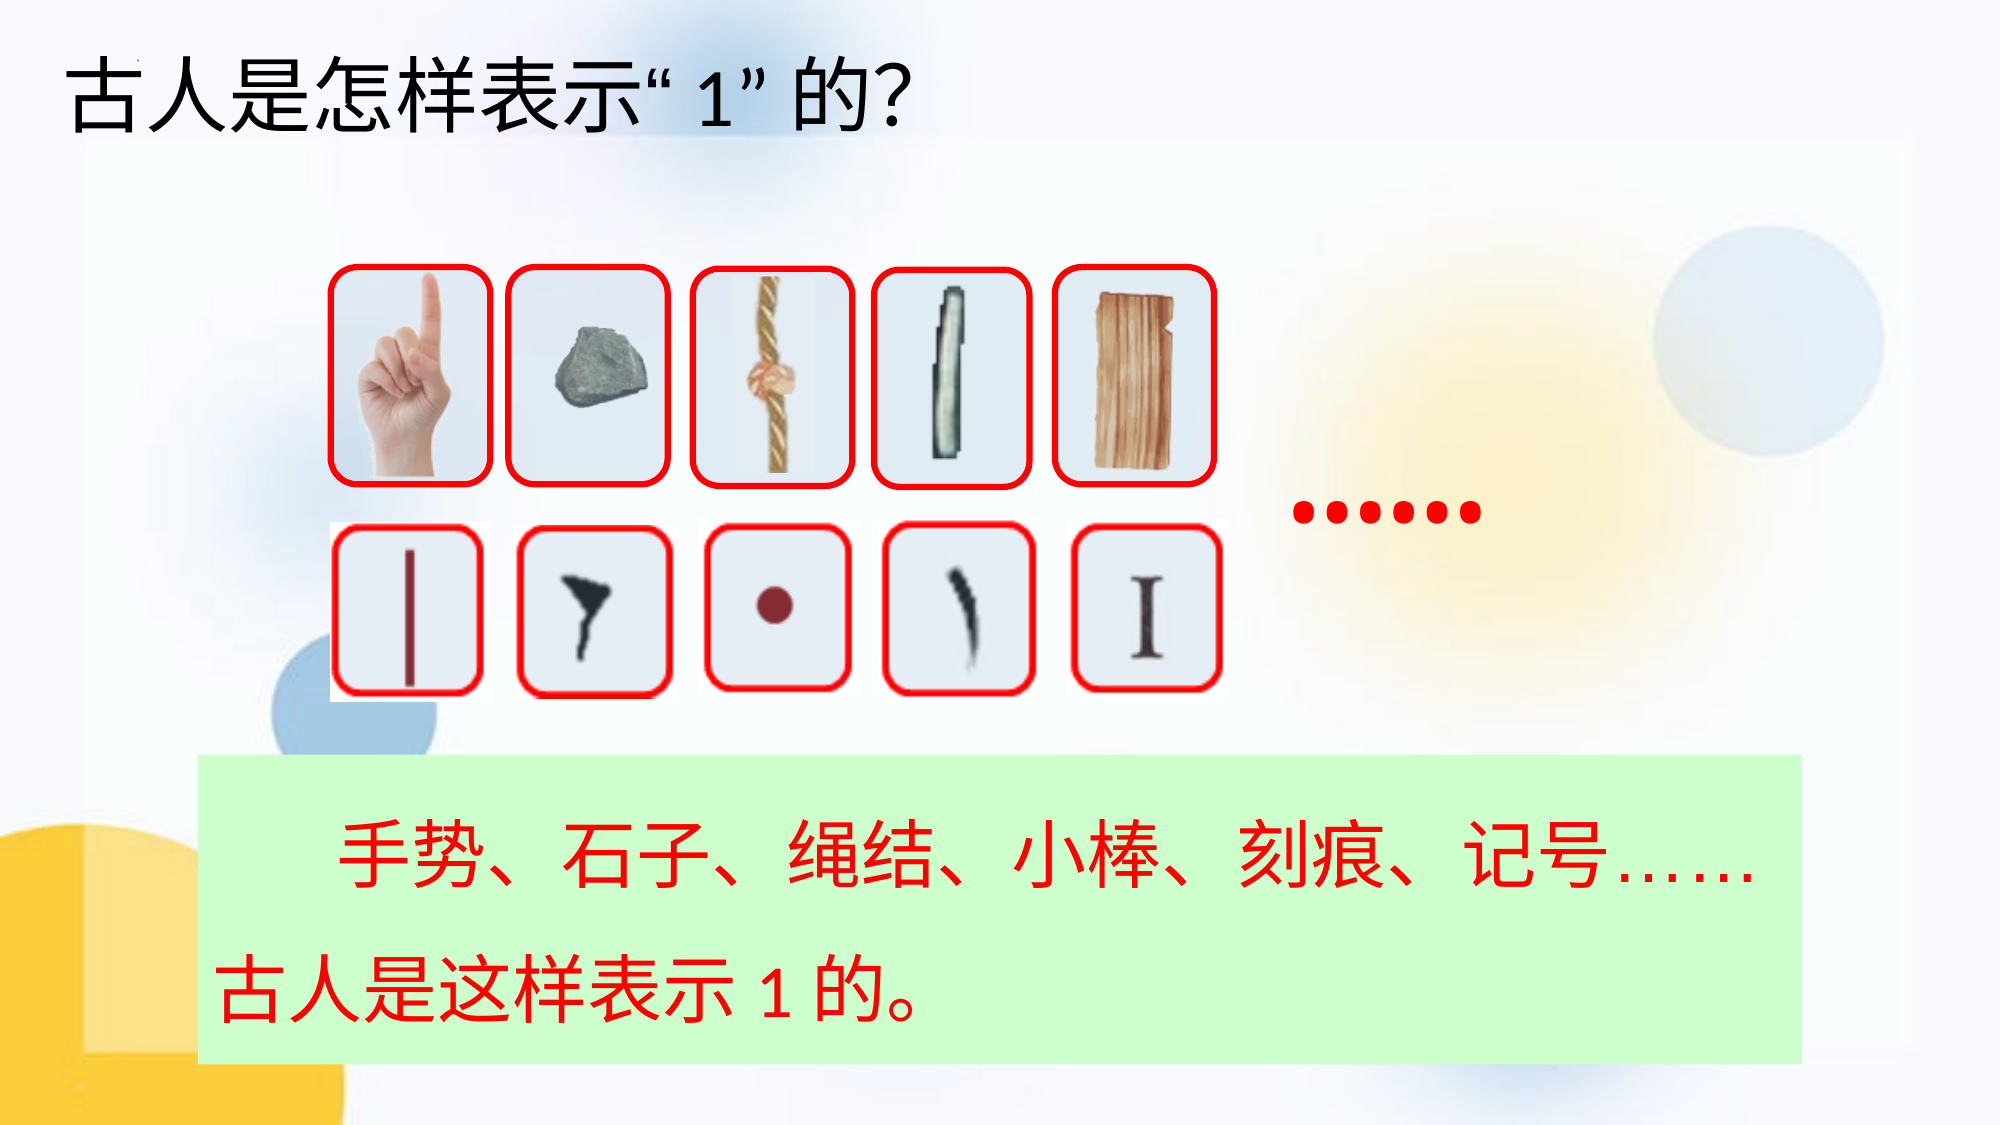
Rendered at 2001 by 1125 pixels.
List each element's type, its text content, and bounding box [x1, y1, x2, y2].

picture [0, 0, 2001, 1125]
text_box 古人是怎样表示“1”的？ [47, 12, 1386, 175]
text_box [873, 269, 1030, 487]
text_box 手势、石子、绳结、小棒、刻痕、记号……古人是这样表示1的。 [197, 754, 1802, 1065]
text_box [692, 268, 853, 486]
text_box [508, 267, 668, 485]
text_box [330, 267, 491, 485]
text_box …… [1273, 348, 1812, 584]
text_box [1054, 267, 1214, 485]
